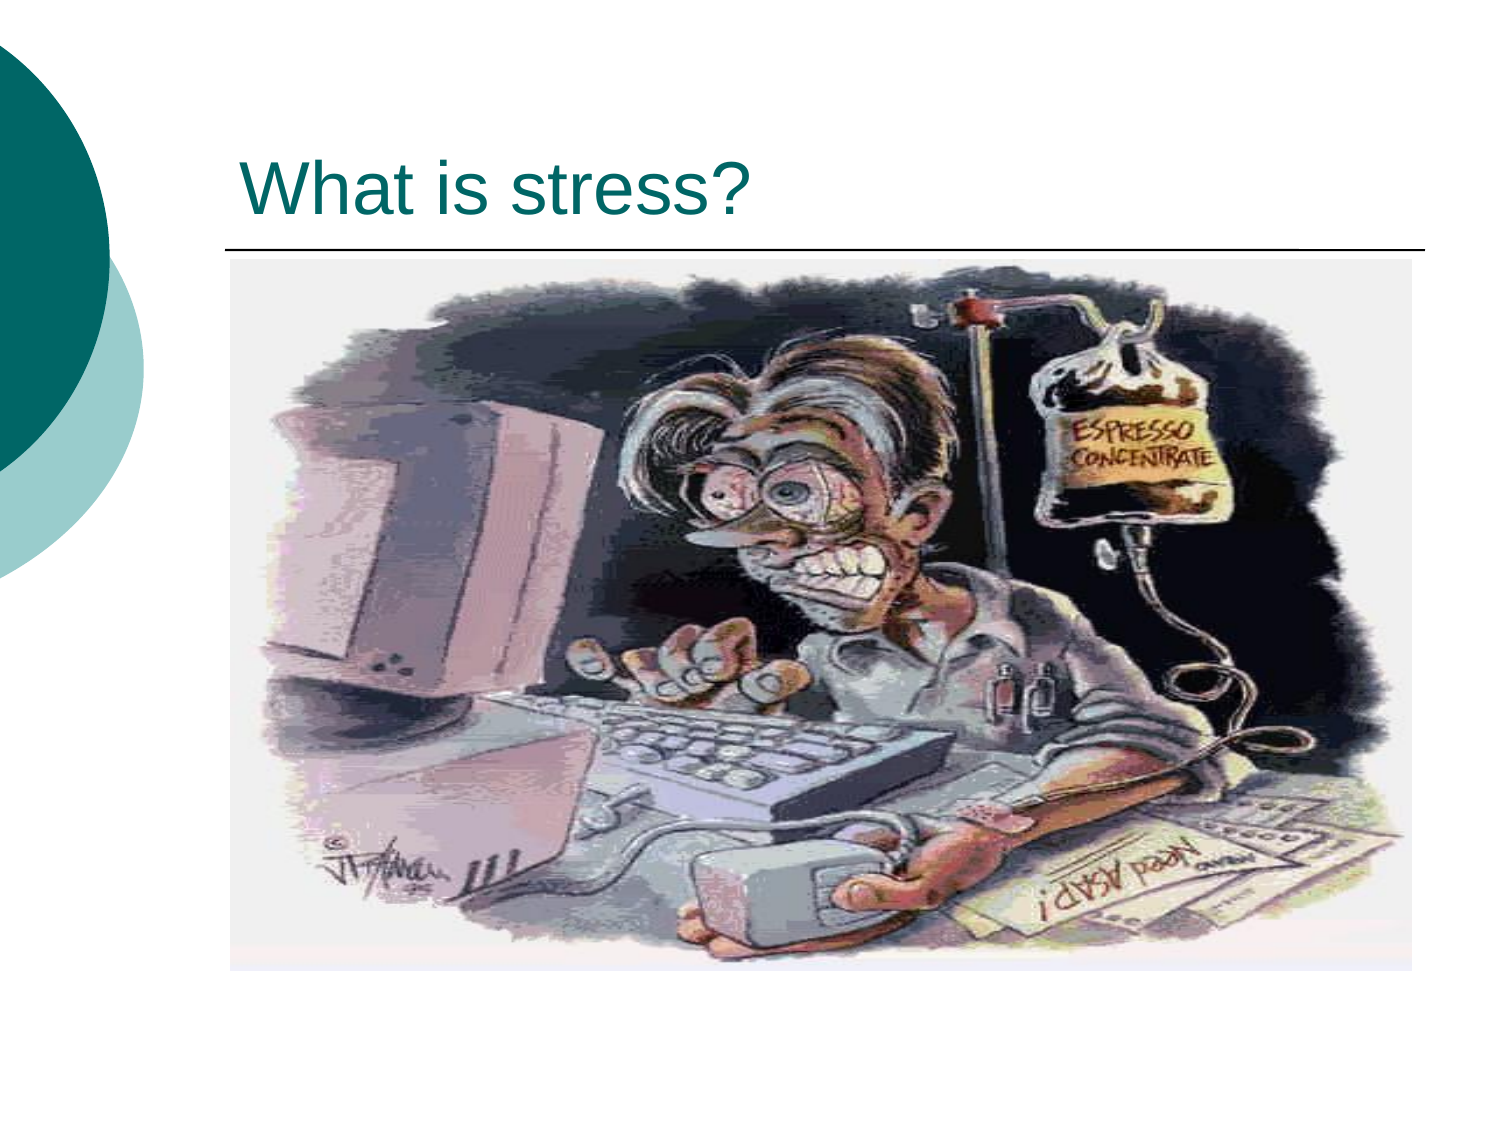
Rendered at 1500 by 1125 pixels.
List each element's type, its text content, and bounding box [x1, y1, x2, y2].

title What is stress? [224, 49, 1425, 238]
picture [229, 259, 1412, 971]
